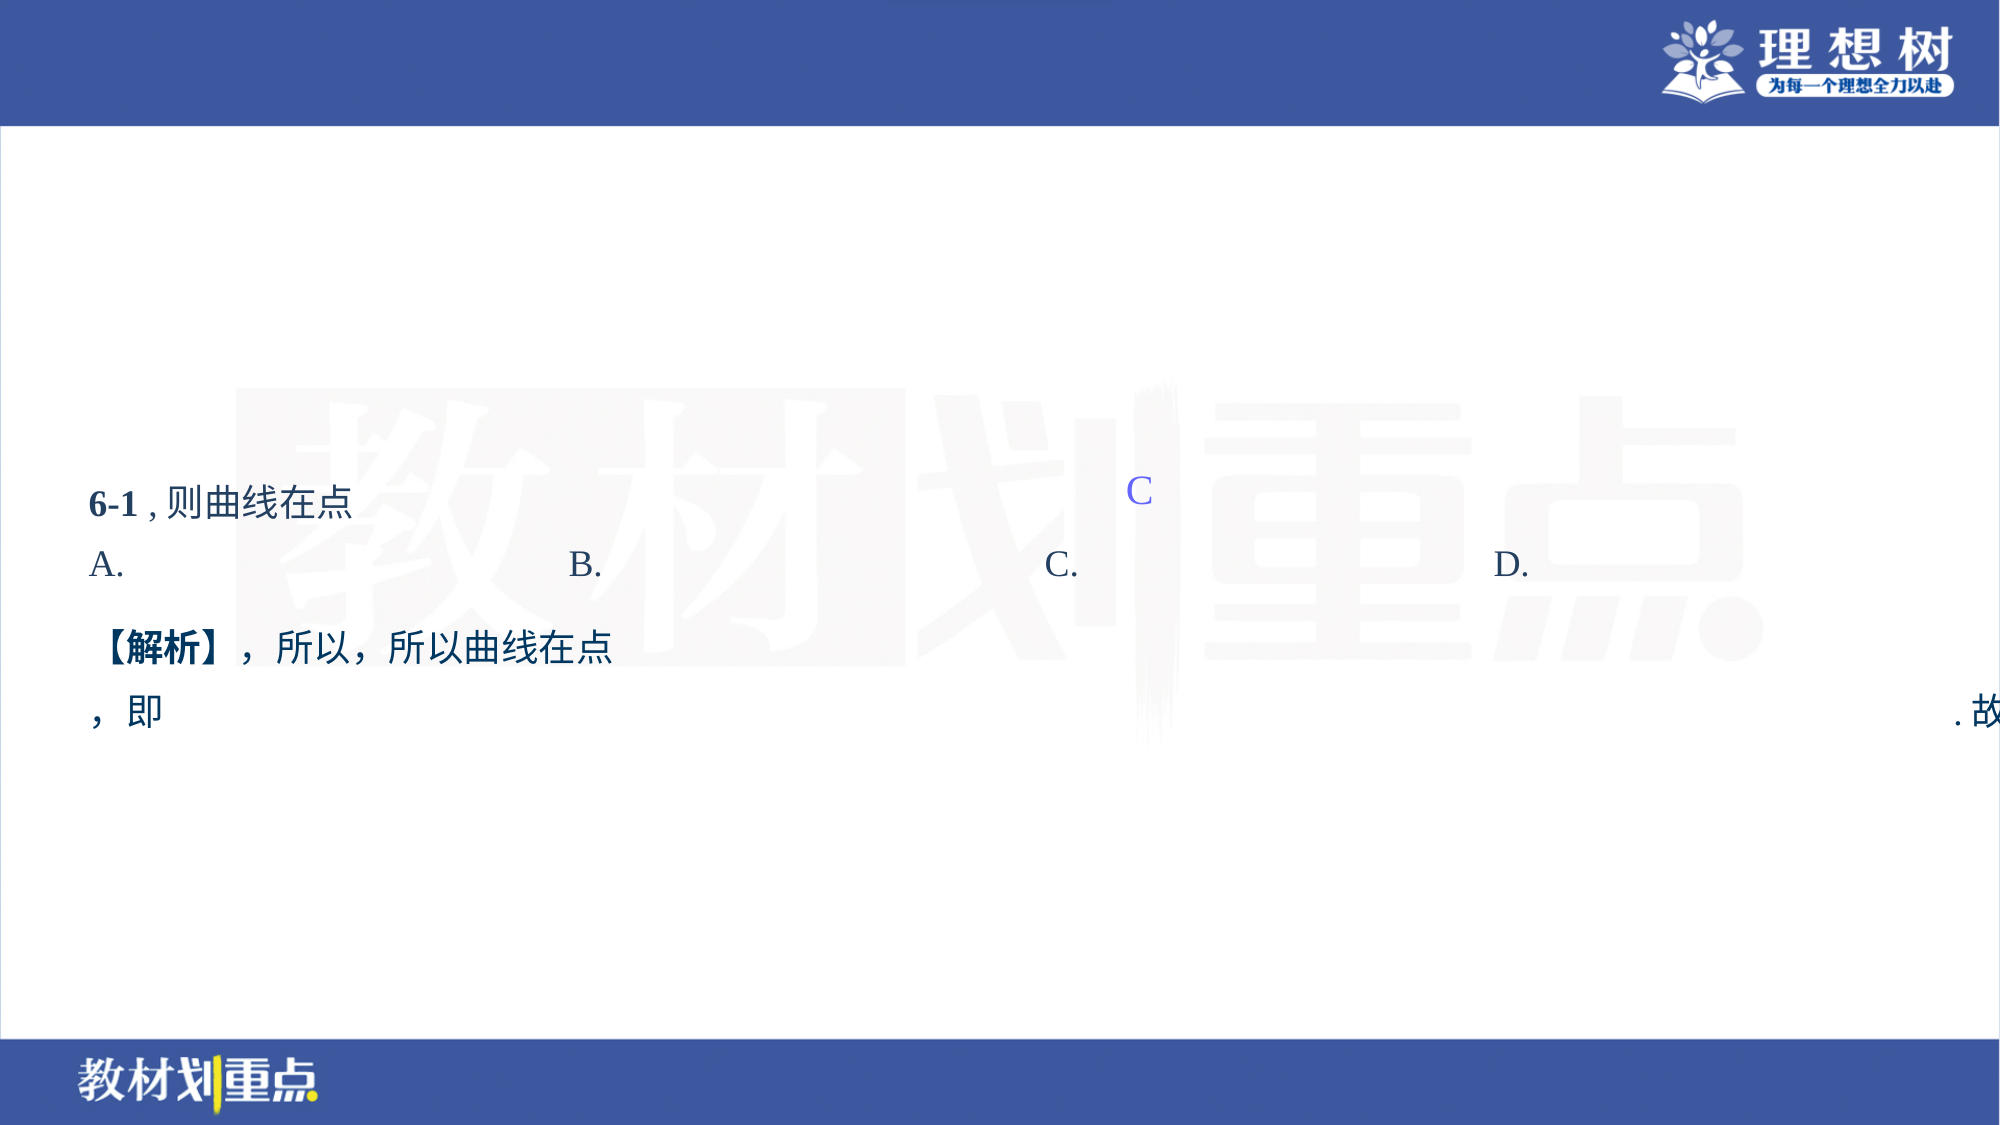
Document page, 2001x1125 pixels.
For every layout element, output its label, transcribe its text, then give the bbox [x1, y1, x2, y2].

picture [1977, 713, 1985, 721]
picture [1993, 703, 2000, 715]
text_box C [1110, 461, 1169, 511]
picture [0, 0, 2000, 1125]
